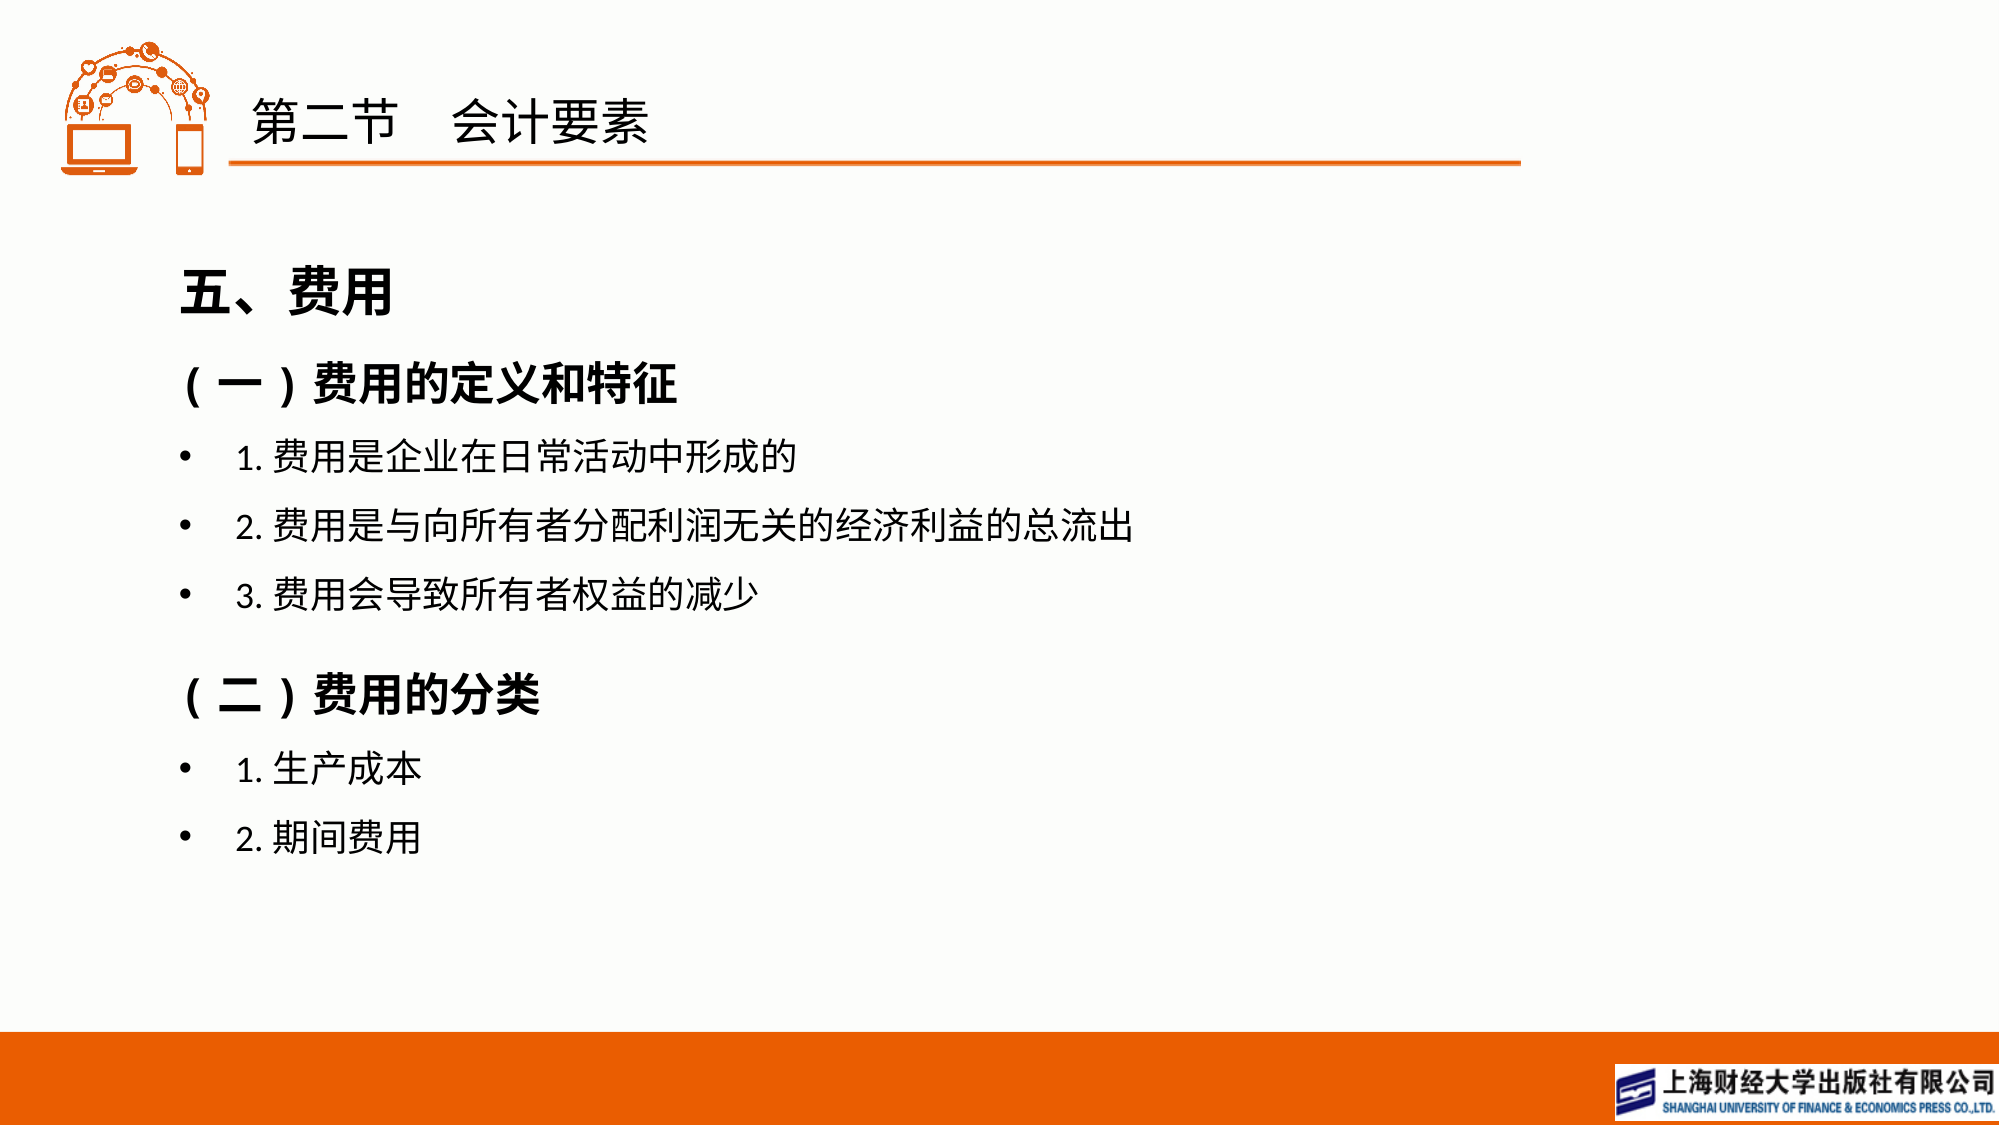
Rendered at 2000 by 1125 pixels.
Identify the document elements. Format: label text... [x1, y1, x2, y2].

picture [0, 0, 2000, 1125]
list 五、费用 (一)费用的定义和特征 1.费用是企业在日常活动中形成的 2.费用是与向所有者分配利润无关的经济利益的总流出 3.费用会导致所有者权益的减少 (二)费用的分类 1.生产成本 2.期间费用 [163, 227, 1860, 1049]
title 第二节 会计要素 [235, 82, 1605, 189]
